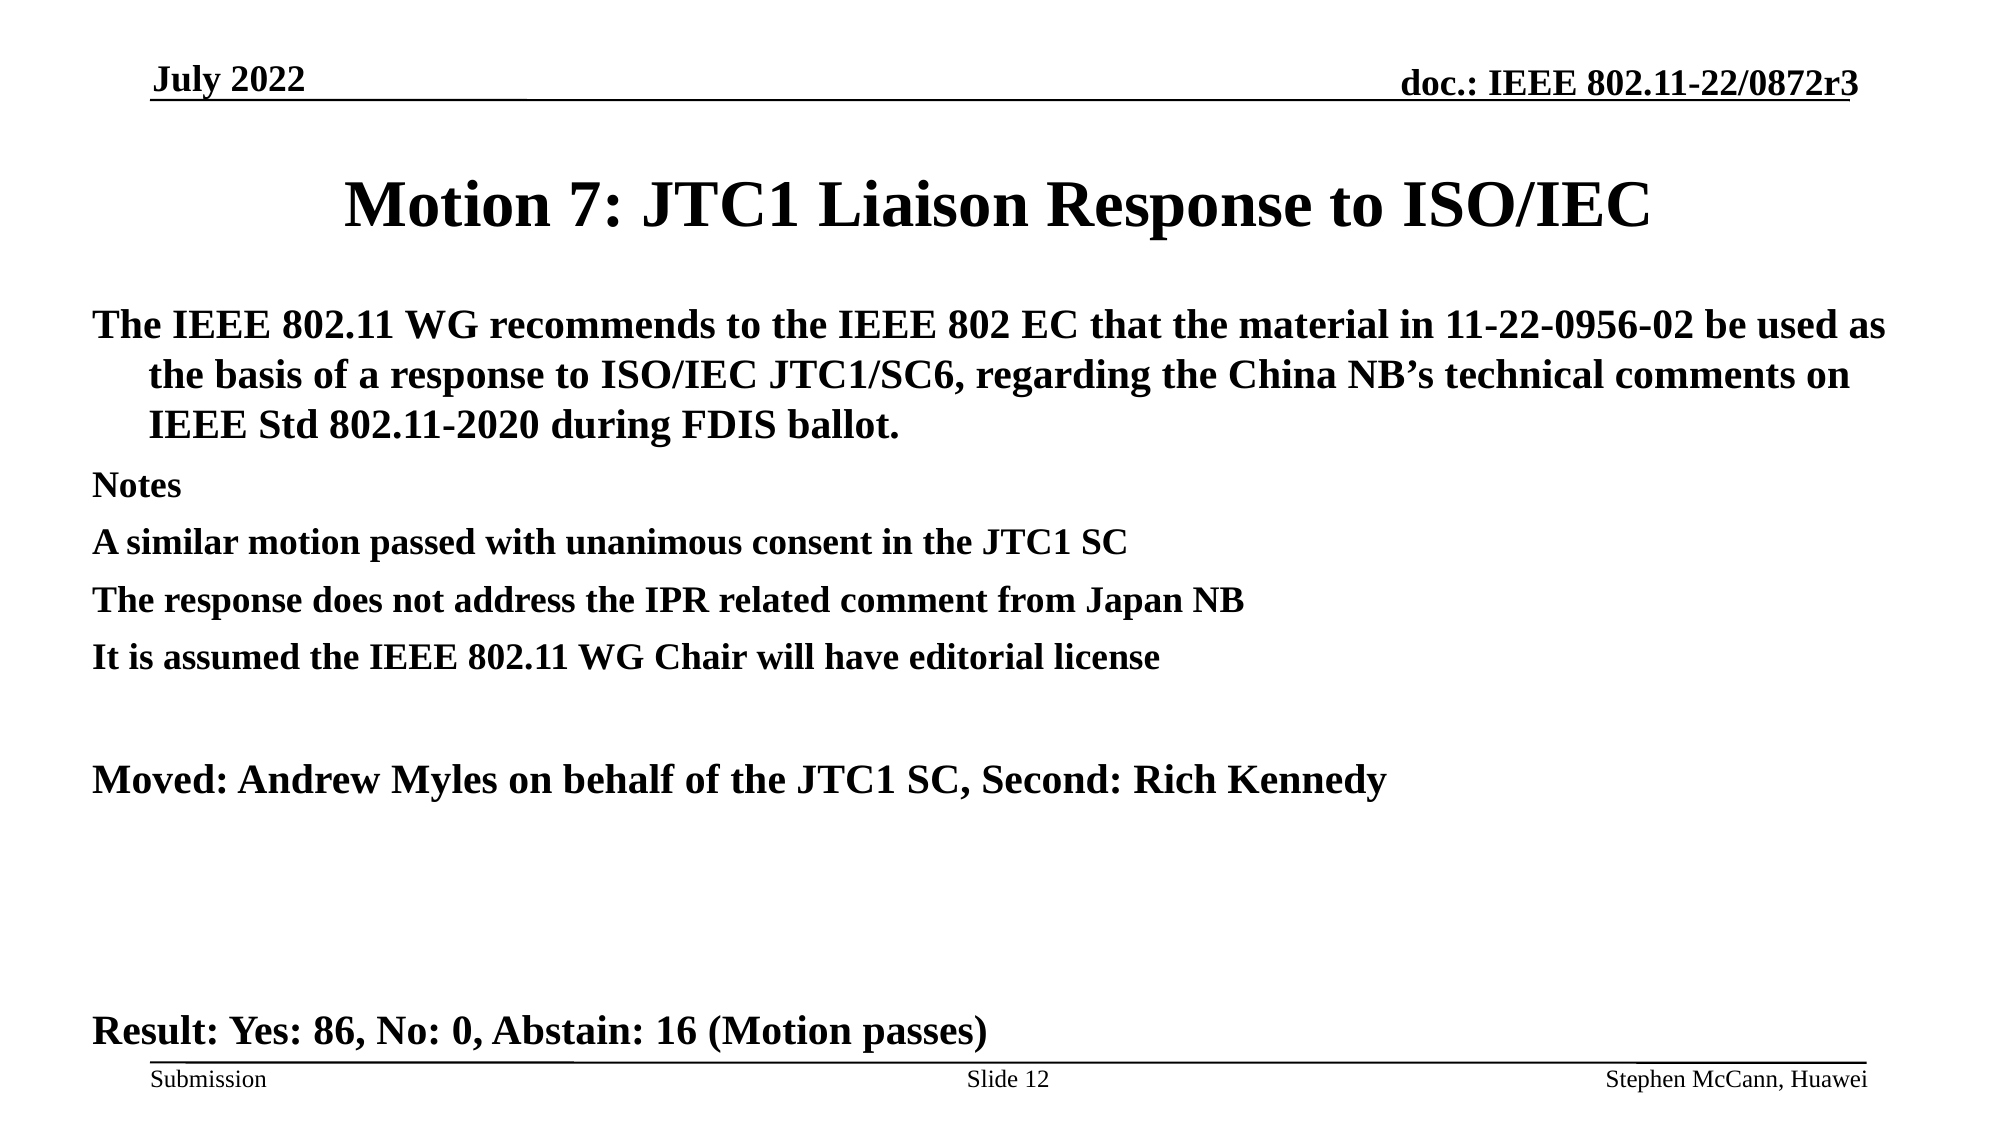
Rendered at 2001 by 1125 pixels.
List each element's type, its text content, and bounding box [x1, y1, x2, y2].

footer Stephen McCann, Huawei [1171, 1061, 1869, 1093]
title Motion 7: JTC1 Liaison Response to ISO/IEC [149, 112, 1850, 288]
slide_number Slide 12 [950, 1061, 1067, 1123]
list The IEEE 802.11 WG recommends to the IEEE 802 EC that the material in 11-22-0956-02 be used as the basis of a response to ISO/IEC JTC1/SC6, regarding the China NB’s technical comments on IEEE Std 802.11-2020 during FDIS ballot. Notes A similar motion passed with unanimous consent in the JTC1 SC The response does not address the IPR related comment from Japan NB It is assumed the IEEE 802.11 WG Chair will have editorial license Moved: Andrew Myles on behalf of the JTC1 SC, Second: Rich Kennedy Result: Yes: 86, No: 0, Abstain: 16 (Motion passes) [76, 289, 1940, 1063]
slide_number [152, 54, 563, 100]
